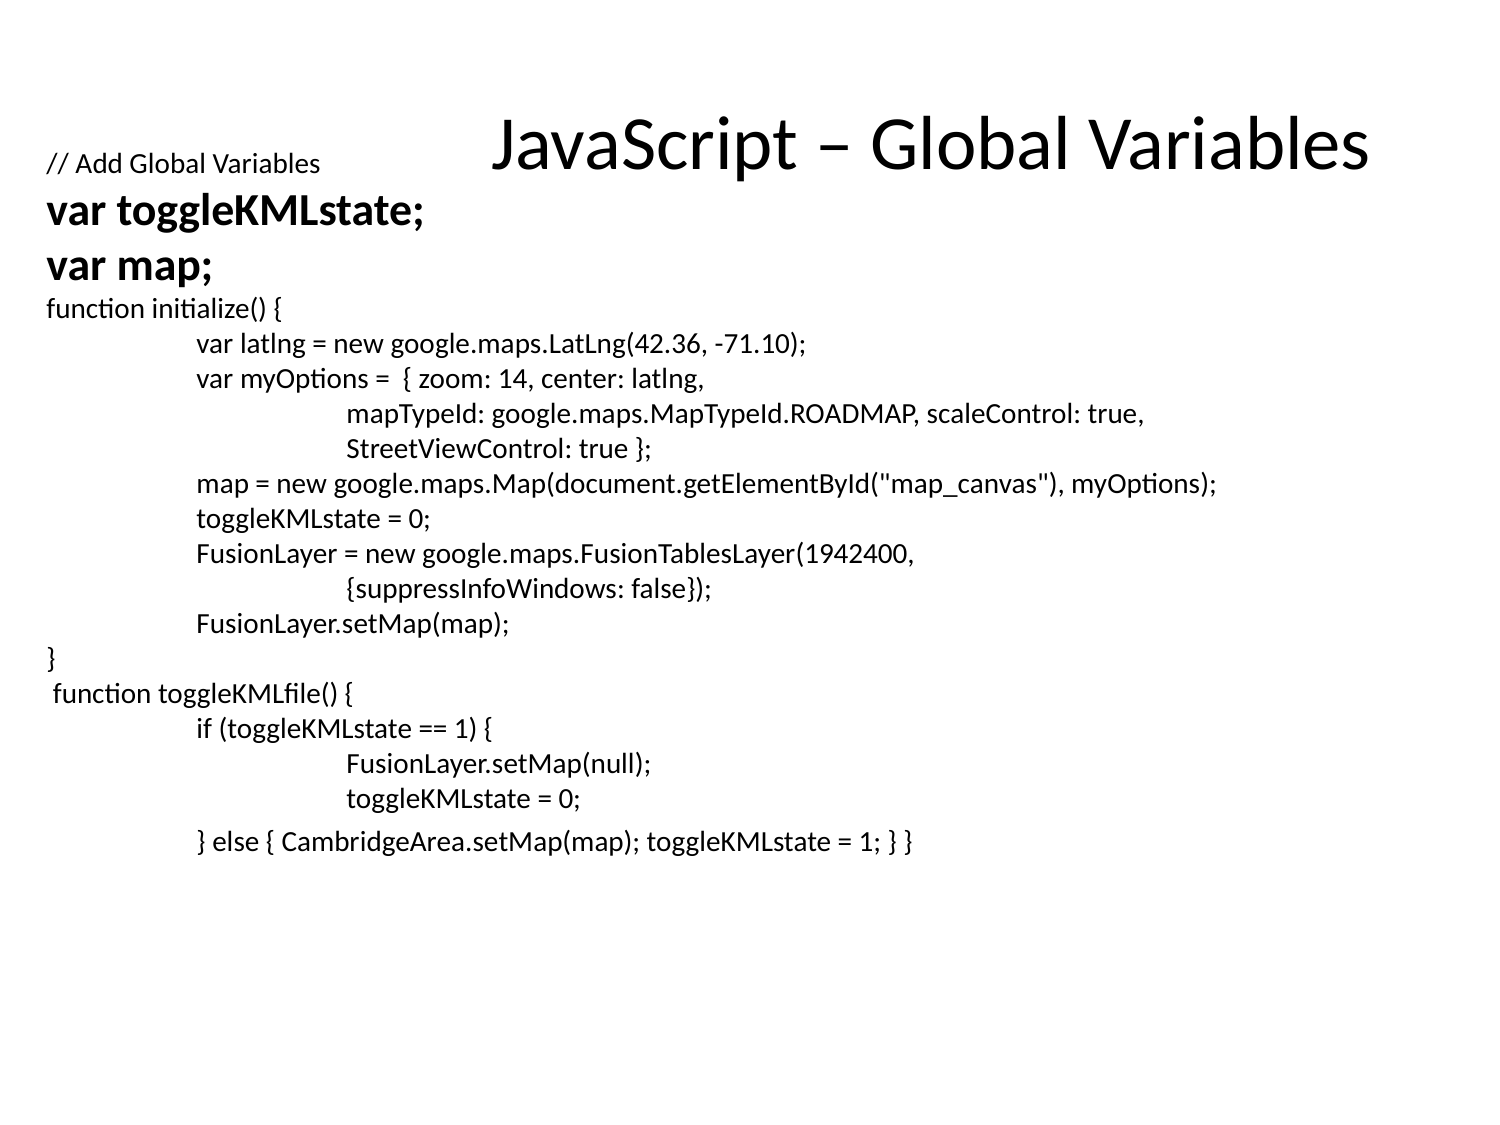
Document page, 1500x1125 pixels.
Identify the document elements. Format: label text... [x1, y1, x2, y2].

title JavaScript – Global Variables [437, 45, 1425, 233]
text_box // Add Global Variables var toggleKMLstate; var map; function initialize() { var latlng = new google.maps.LatLng(42.36, -71.10); var myOptions = { zoom: 14, center: latlng, mapTypeId: google.maps.MapTypeId.ROADMAP, scaleControl: true, StreetViewControl: true }; map = new google.maps.Map(document.getElementById("map_canvas"), myOptions); toggleKMLstate = 0; FusionLayer = new google.maps.FusionTablesLayer(1942400, {suppressInfoWindows: false}); FusionLayer.setMap(map); } function toggleKMLfile() { if (toggleKMLstate == 1) { FusionLayer.setMap(null); toggleKMLstate = 0; } else { CambridgeArea.setMap(map); toggleKMLstate = 1; } } [31, 137, 1233, 867]
